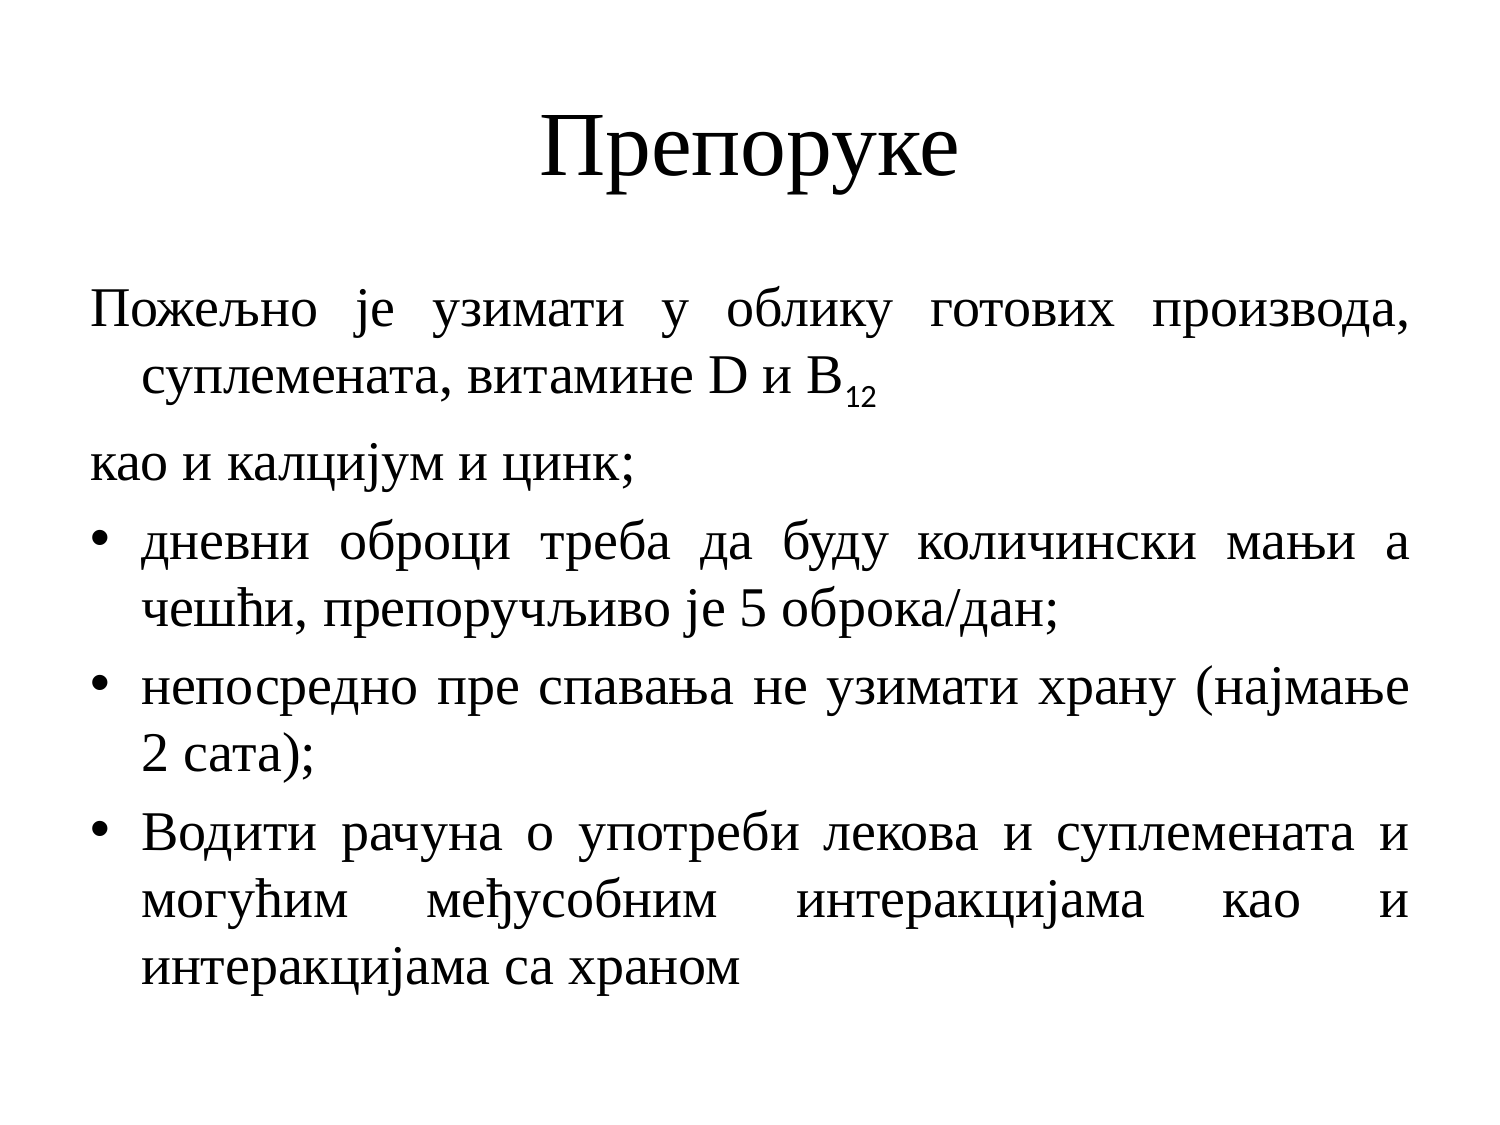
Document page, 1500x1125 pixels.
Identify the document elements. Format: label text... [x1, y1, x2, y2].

list Пожељно је узимати у облику готових производа, суплемената, витамине D и B12 као и калцијум и цинк; дневни оброци треба да буду количински мањи а чешћи, препоручљиво је 5 оброка/дан; непосредно пре спавања не узимати храну (најмање 2 сата); Водити рачуна о употреби лекова и суплемената и могућим међусобним интеракцијама као и интеракцијама са храном [75, 262, 1425, 1005]
title Препоруке [75, 45, 1425, 233]
